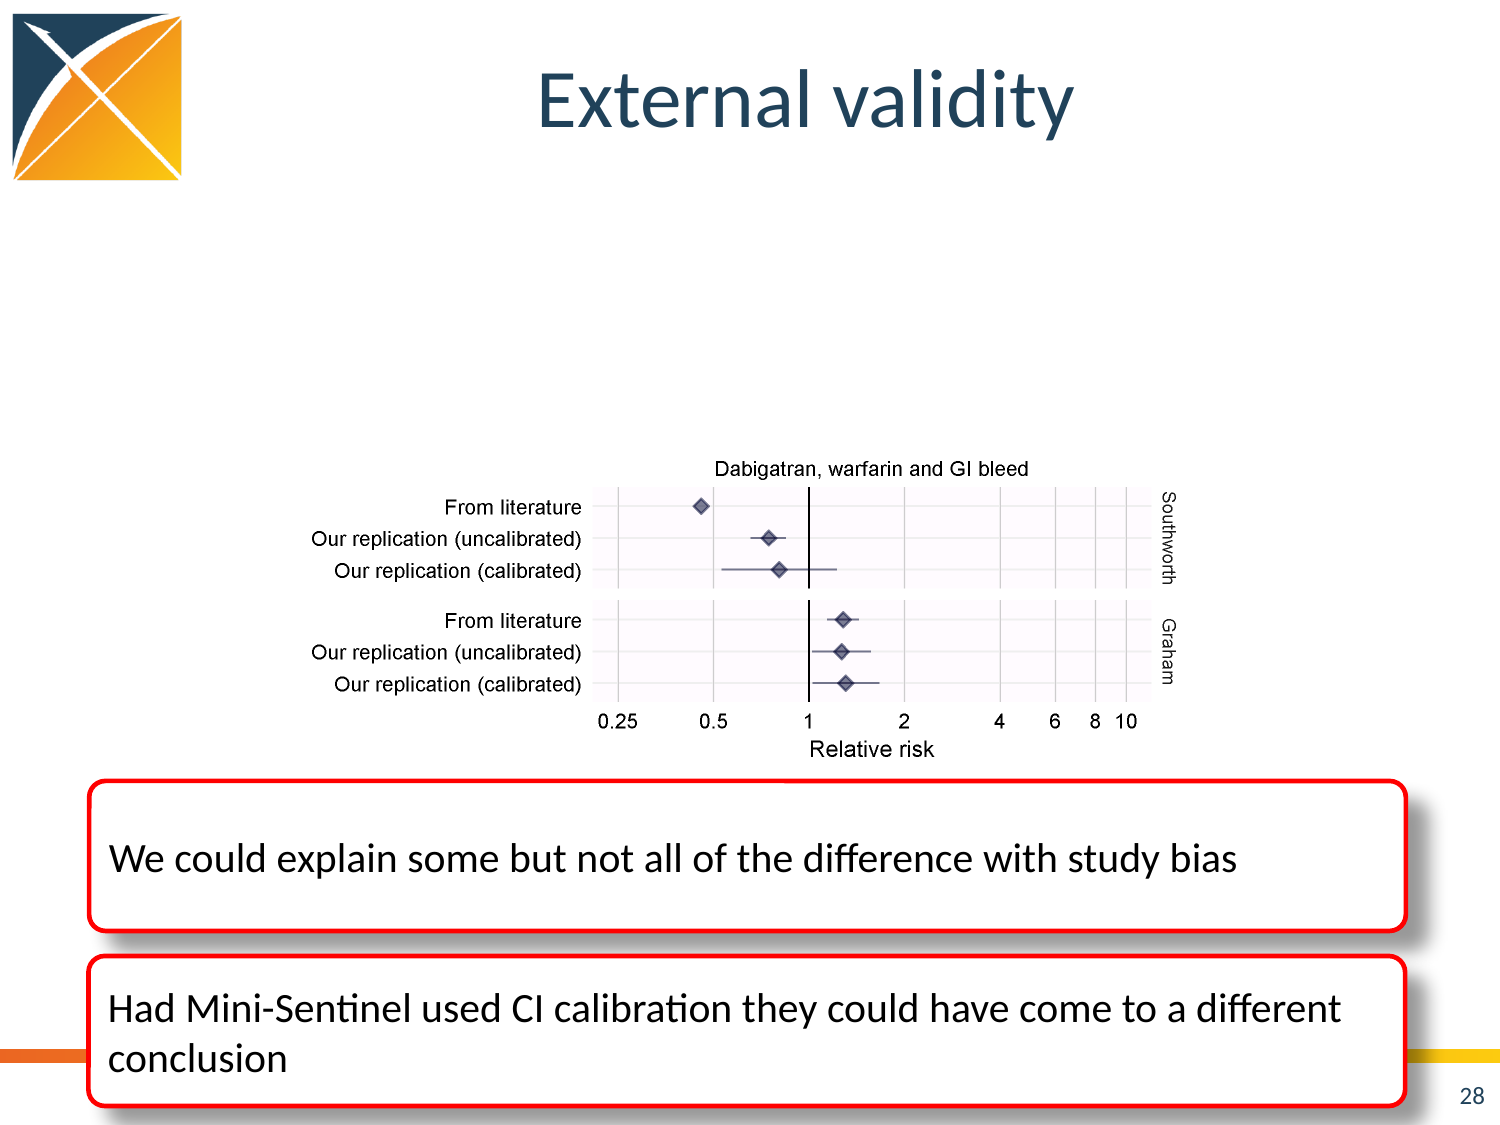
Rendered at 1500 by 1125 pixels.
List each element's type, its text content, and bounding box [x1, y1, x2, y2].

text_box Had Mini-Sentinel used CI calibration they could have come to a different conclusion [86, 953, 1408, 1109]
text_box We could explain some but not all of the difference with study bias [87, 778, 1408, 934]
title External validity [187, 24, 1425, 163]
slide_number 28 [1434, 1065, 1500, 1125]
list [299, 437, 1201, 768]
picture [0, 0, 206, 200]
